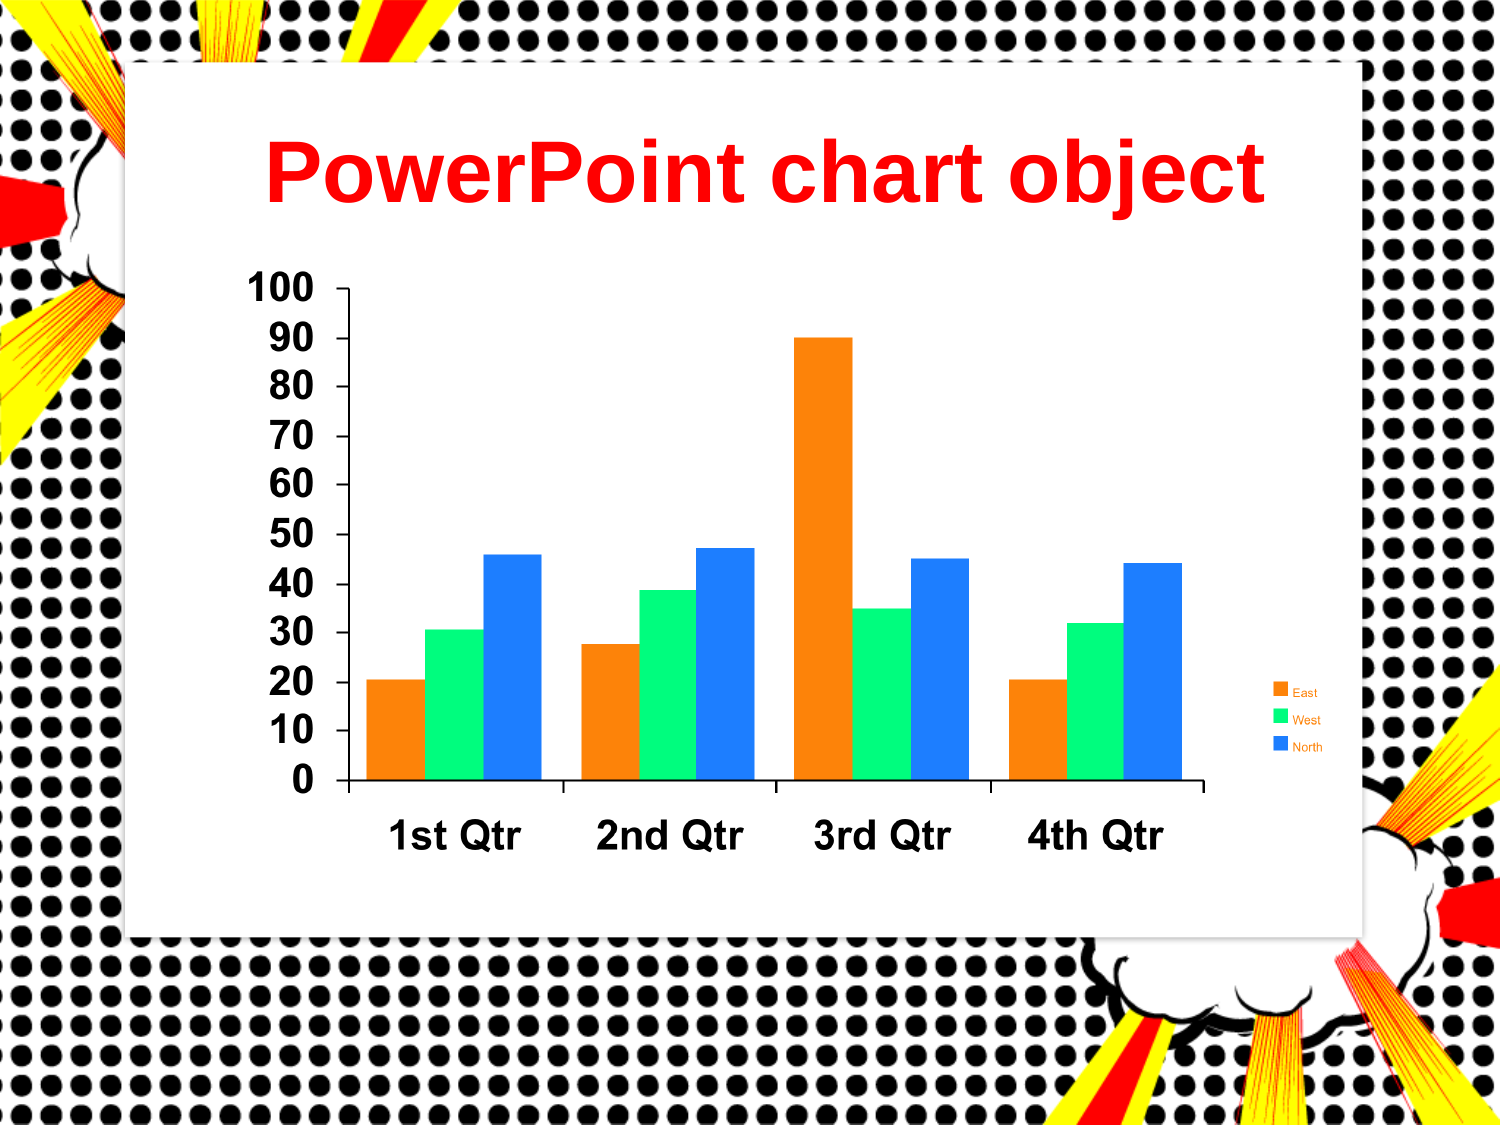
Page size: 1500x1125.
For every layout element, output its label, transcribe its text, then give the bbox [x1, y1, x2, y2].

text_box PowerPoint chart object [249, 108, 1363, 228]
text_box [211, 228, 1338, 897]
picture [0, 0, 1500, 1125]
text_box [124, 62, 1363, 938]
